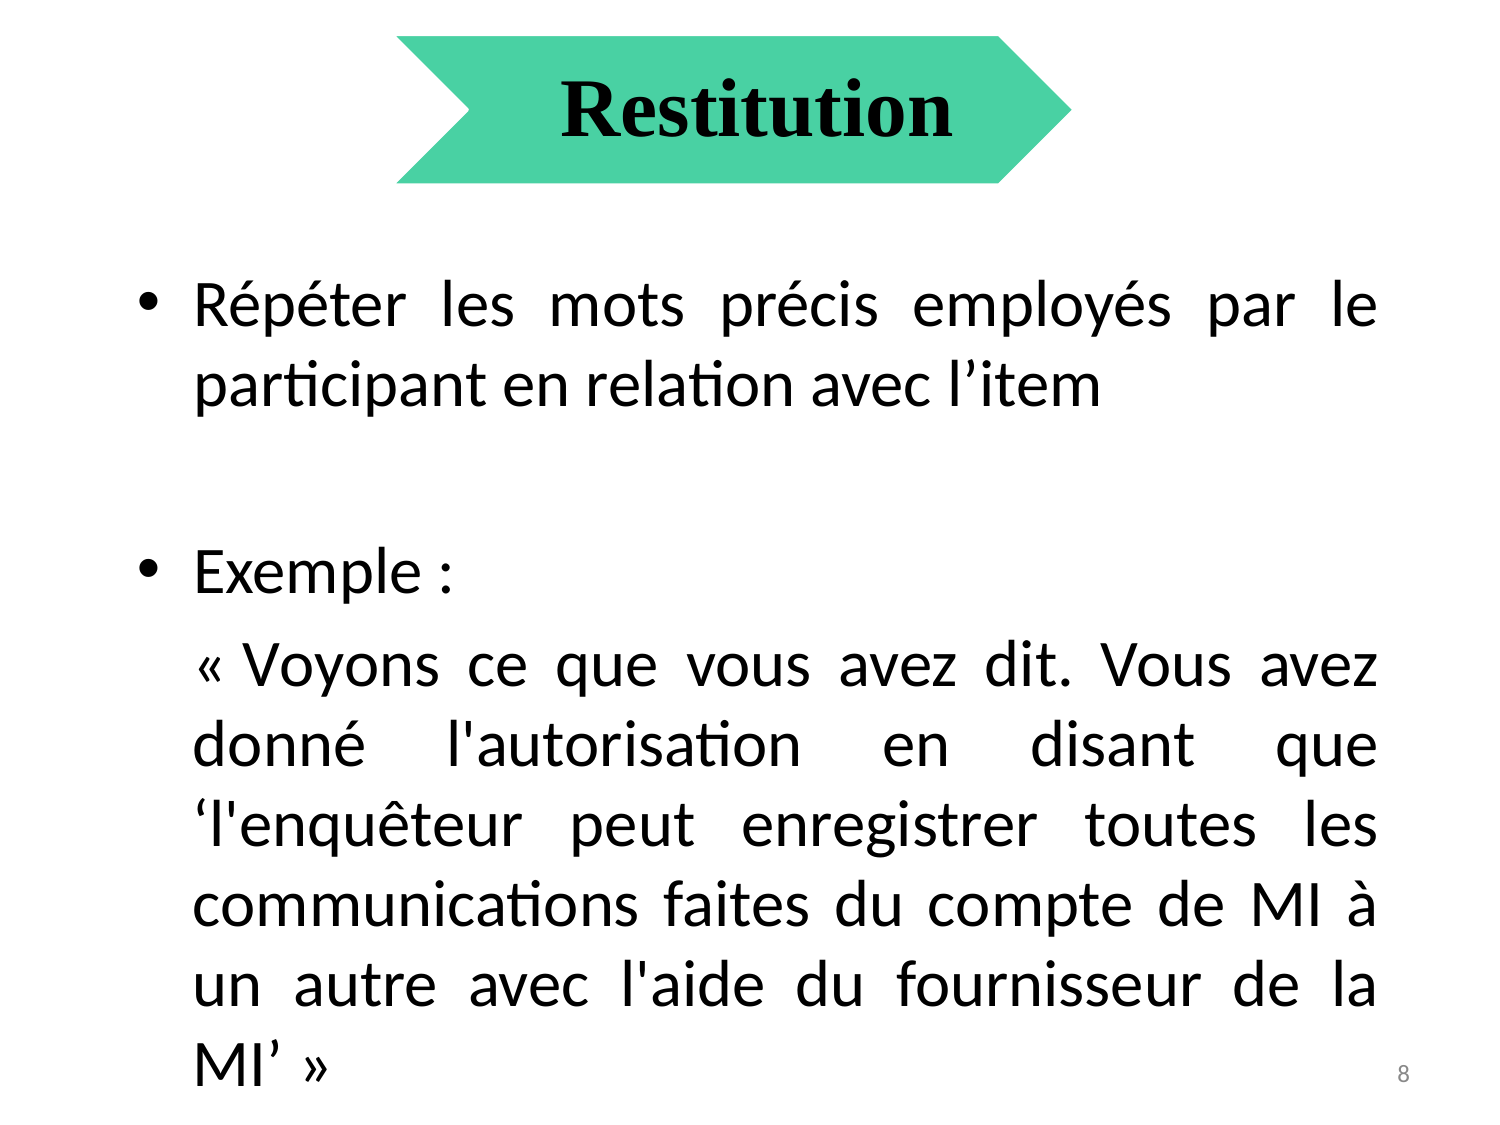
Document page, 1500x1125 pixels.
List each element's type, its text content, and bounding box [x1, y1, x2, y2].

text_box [390, 33, 1076, 186]
slide_number 8 [1074, 1042, 1425, 1103]
text_box Répéter les mots précis employés par le participant en relation avec l’item Exemple : « Voyons ce que vous avez dit. Vous avez donné l'autorisation en disant que ‘l'enquêteur peut enregistrer toutes les communications faites du compte de MI à un autre avec l'aide du fournisseur de la MI’ » [122, 252, 1394, 1077]
